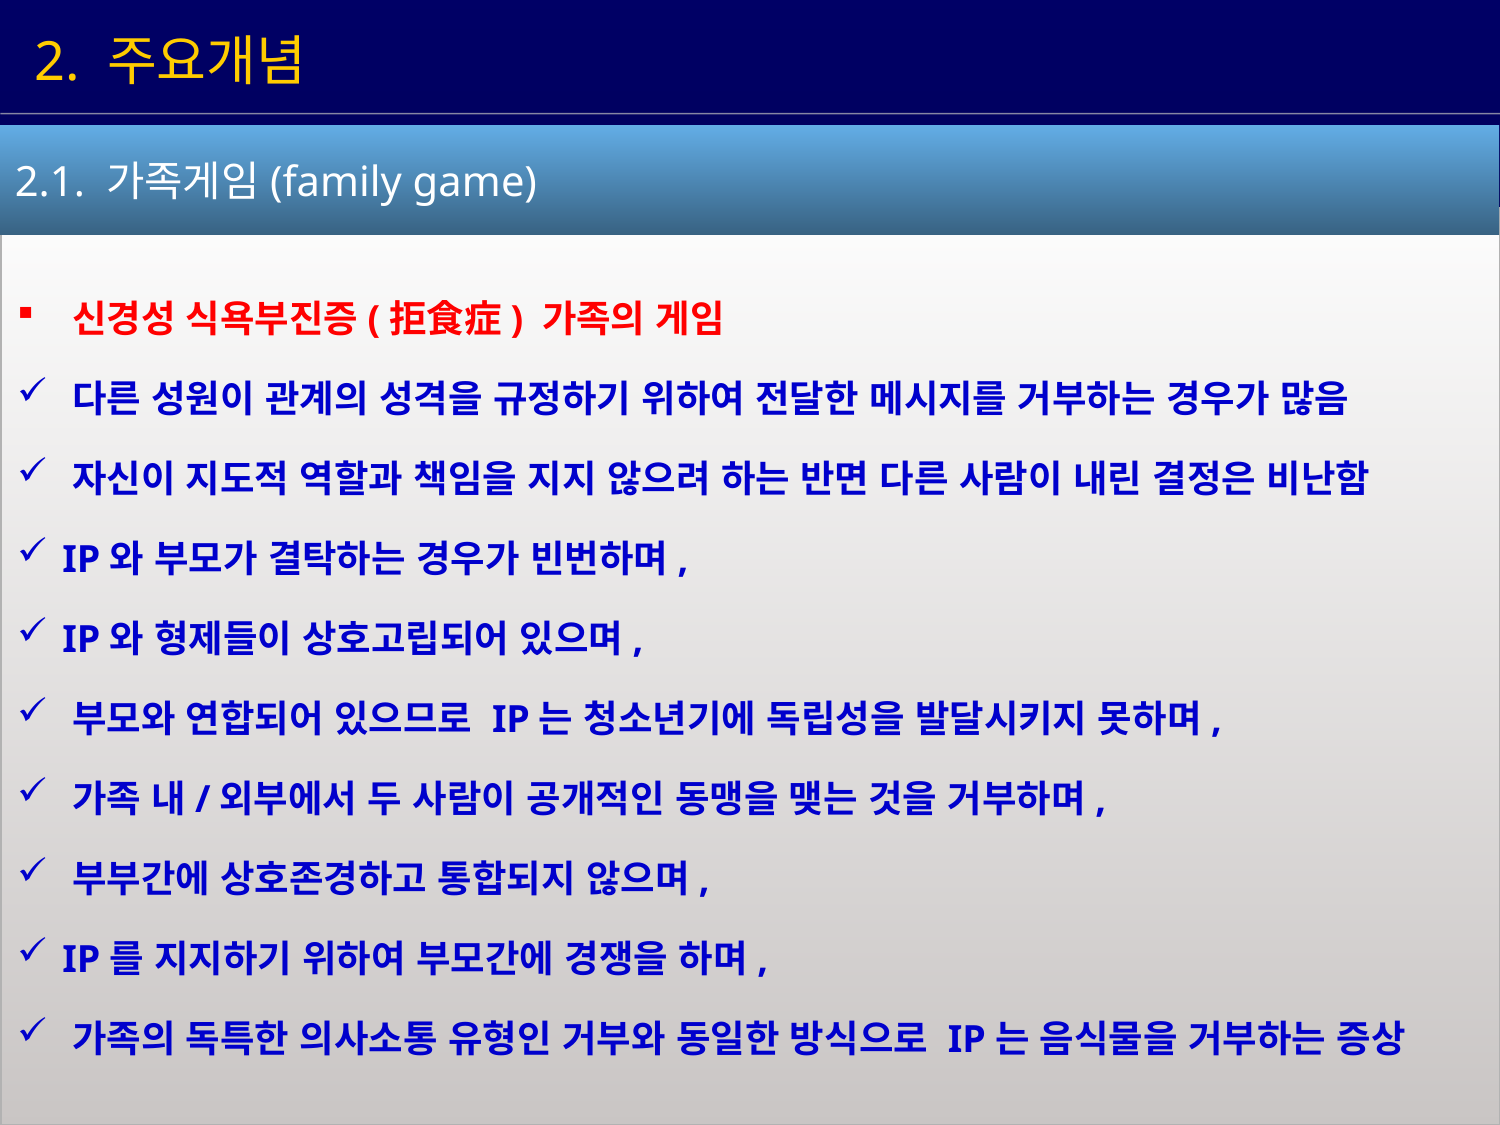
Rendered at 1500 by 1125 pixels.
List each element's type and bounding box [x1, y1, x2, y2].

text_box [0, 18, 1500, 1125]
